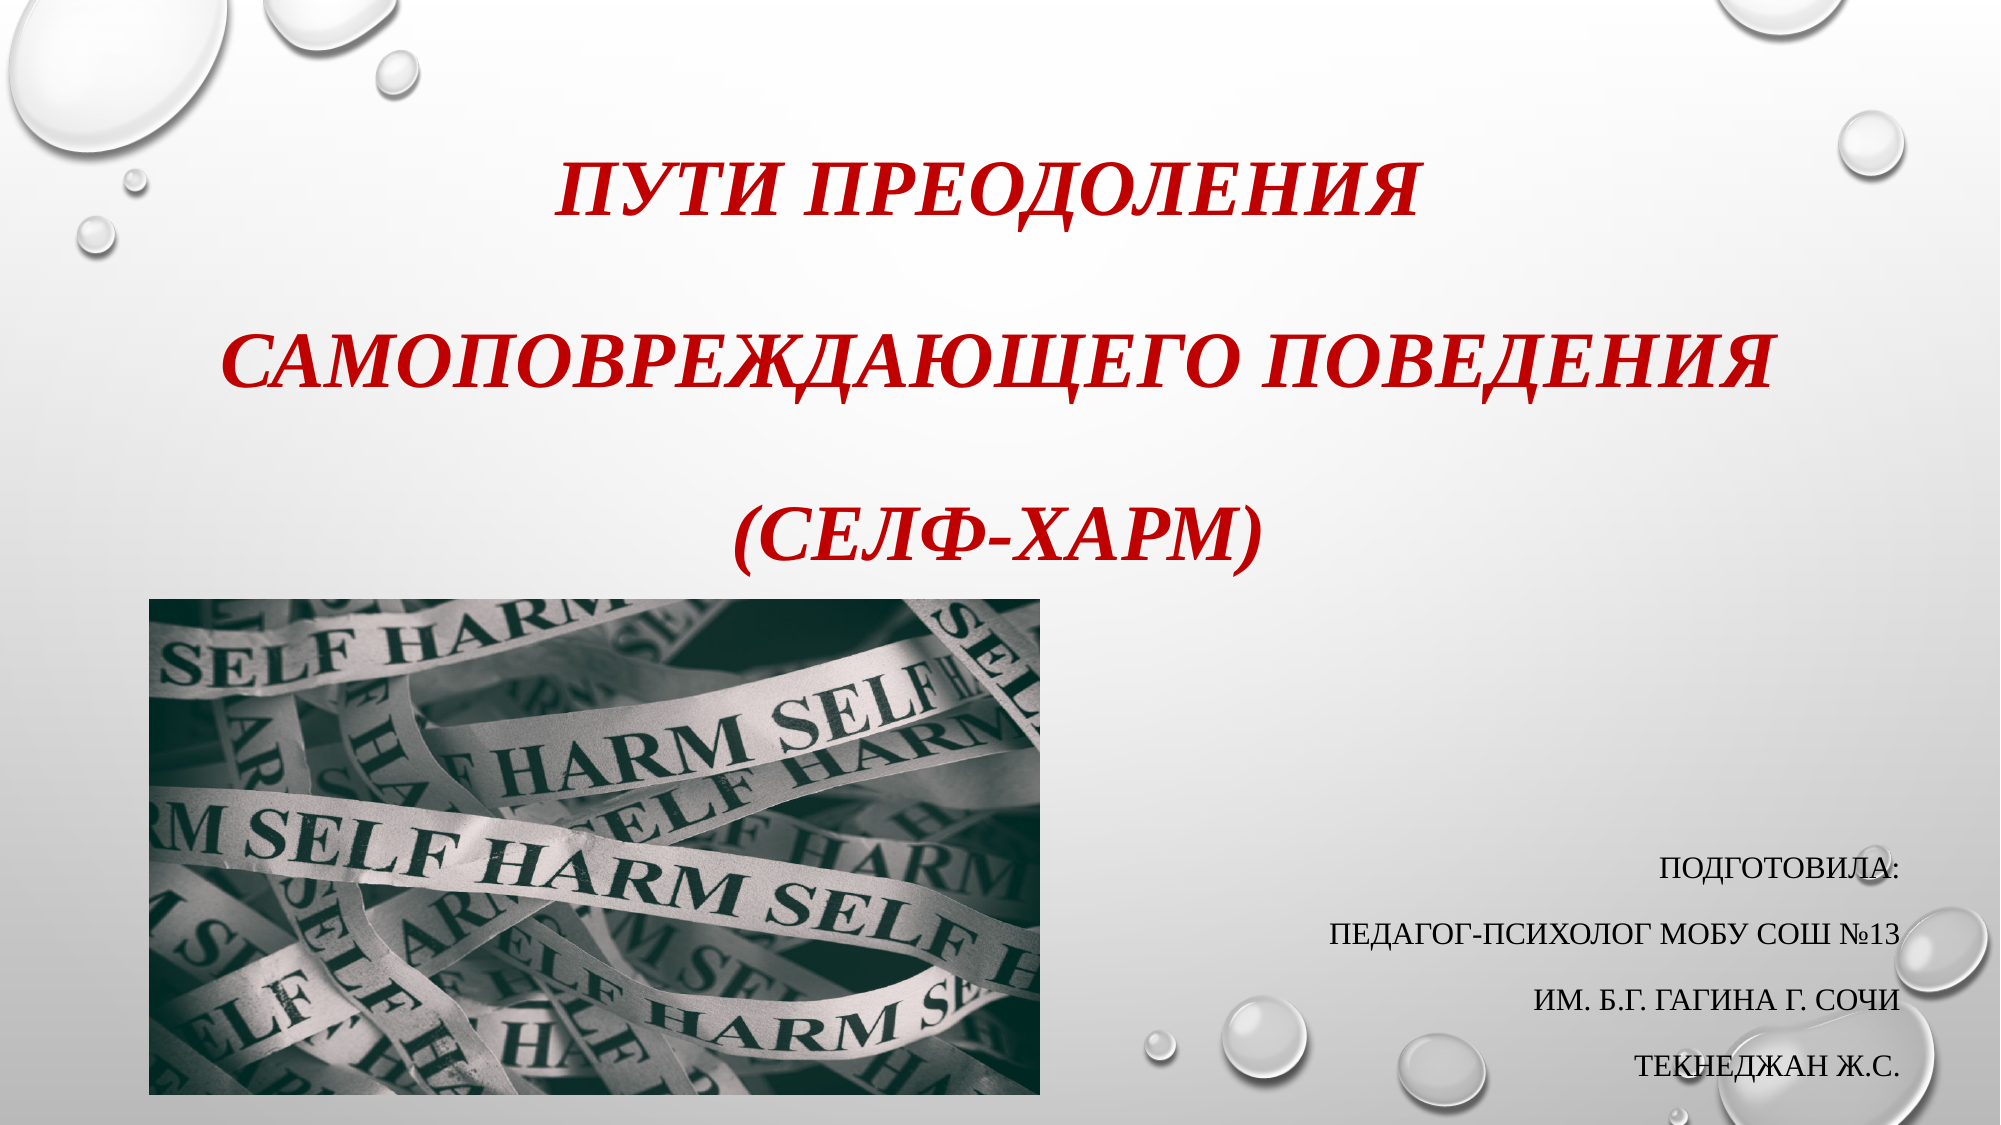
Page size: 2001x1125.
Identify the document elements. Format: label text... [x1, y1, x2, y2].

list Подготовила: Педагог-психолог МОБУ СОШ №13 Им. Б.Г. Гагина г. Сочи Текнеджан Ж.С. [149, 600, 1916, 1125]
picture [0, 0, 2000, 1125]
title Пути преодоления самоповреждающего поведения (СЕЛФ-ХАРМ) [149, 135, 1848, 585]
